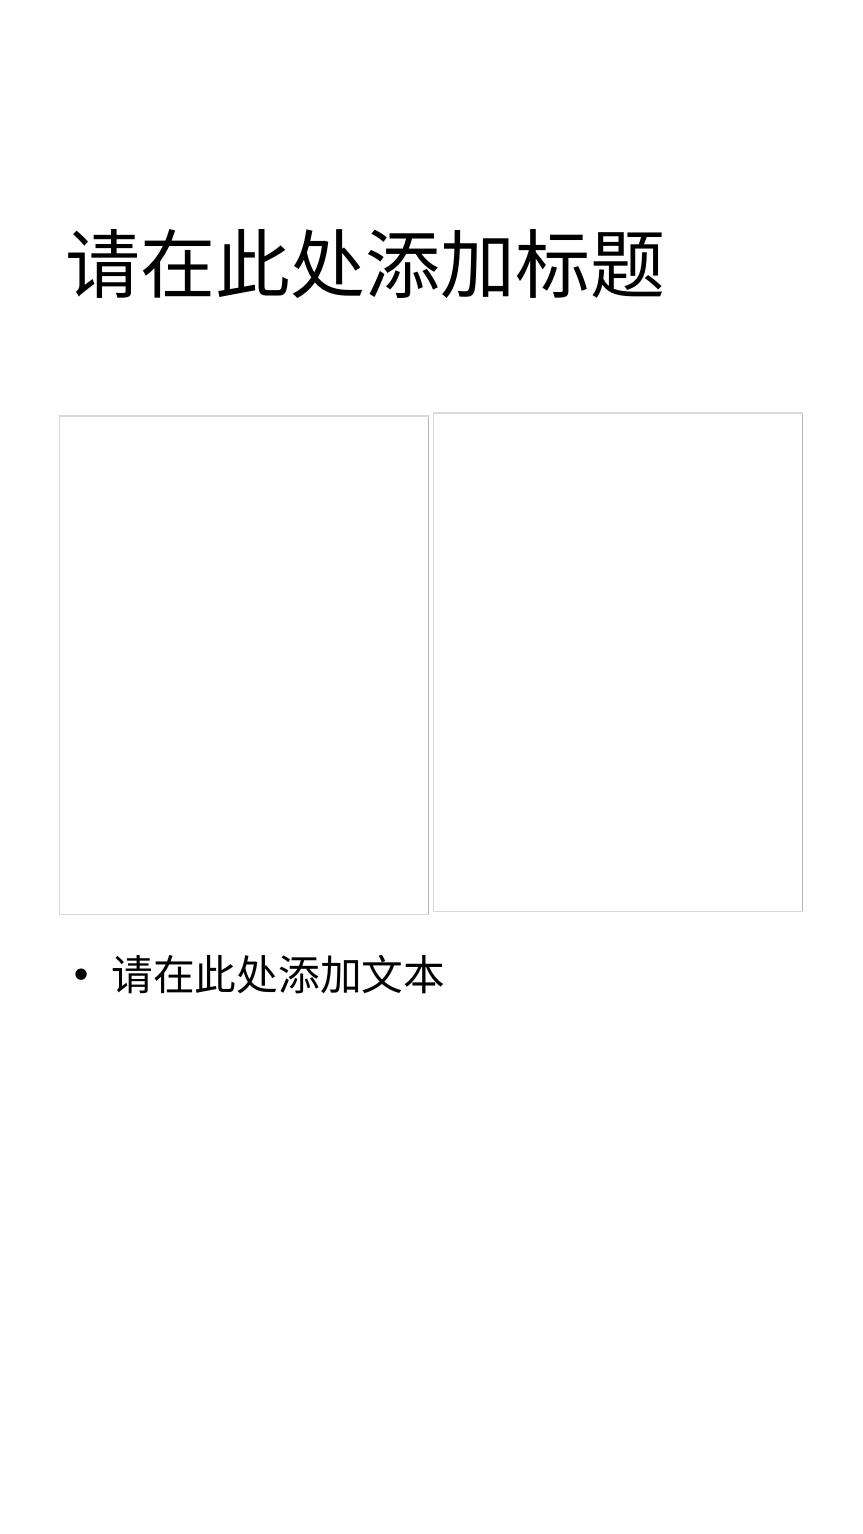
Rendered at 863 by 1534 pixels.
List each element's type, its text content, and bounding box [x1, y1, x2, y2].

text_box 请在此处添加文本 [59, 946, 803, 1375]
text_box 请在此处添加标题 [59, 165, 803, 372]
picture [433, 412, 803, 912]
picture [59, 415, 429, 915]
